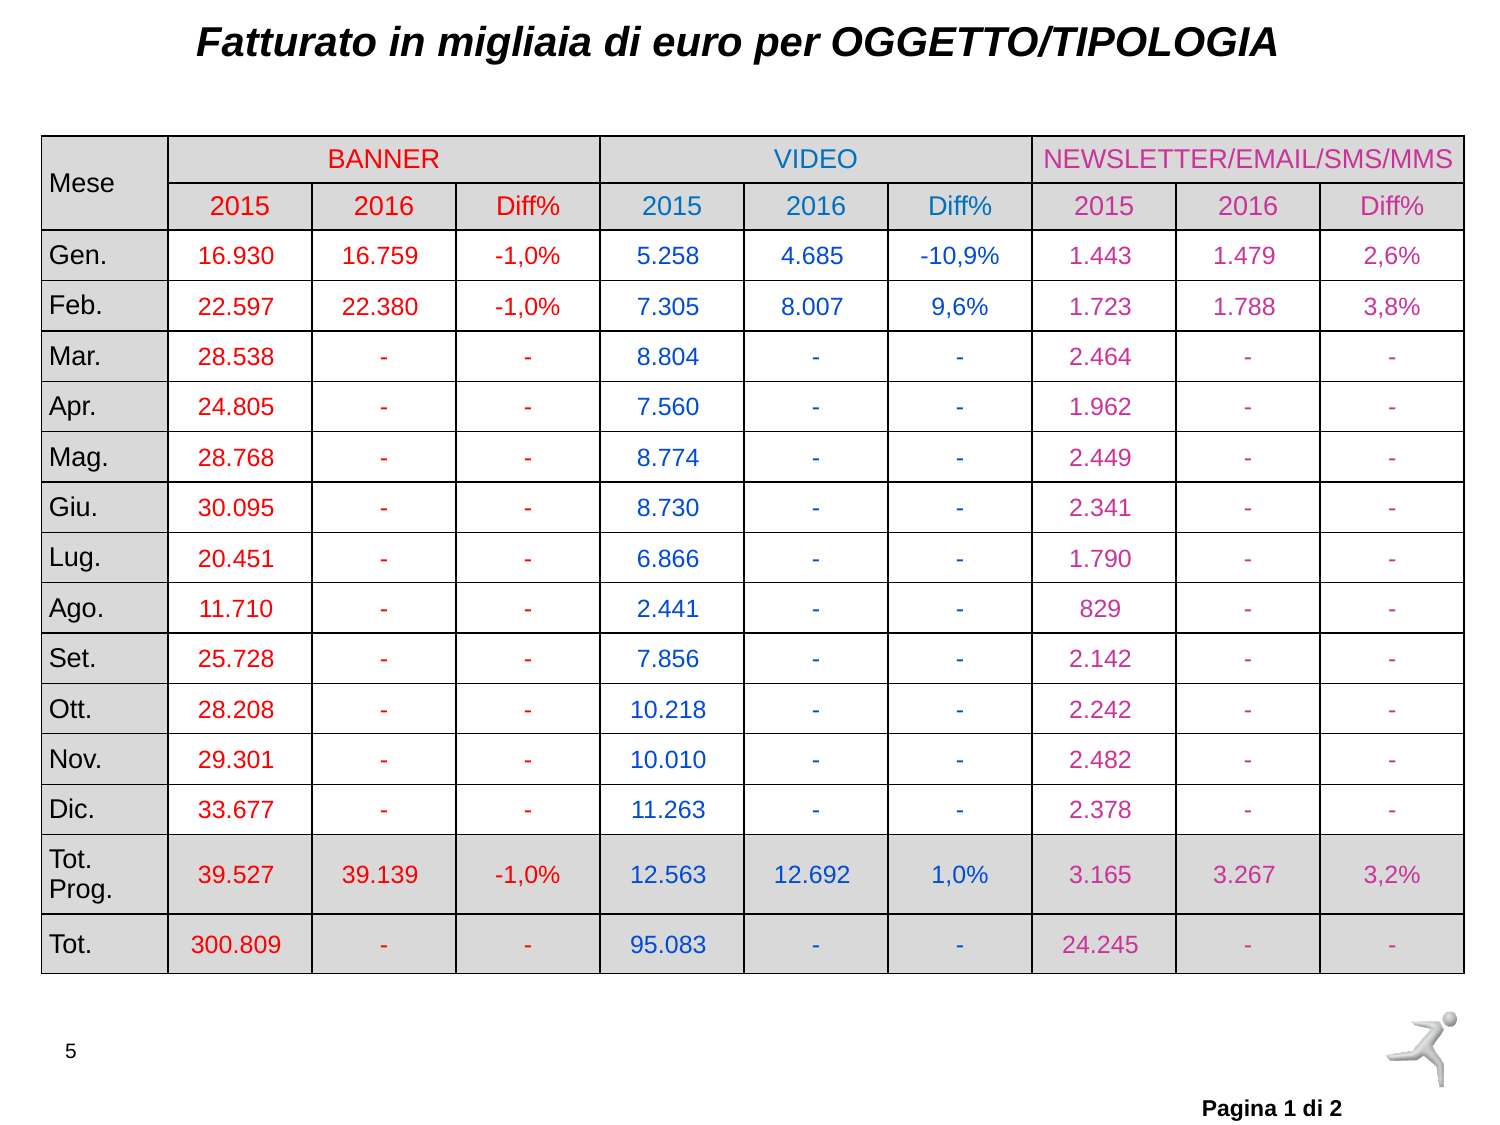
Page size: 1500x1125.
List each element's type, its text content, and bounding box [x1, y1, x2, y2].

table_cell - [745, 915, 887, 973]
table_cell - [1321, 483, 1463, 532]
table_cell - [457, 785, 599, 834]
table_cell 22.597 [169, 281, 311, 330]
table_cell - [745, 432, 887, 481]
table_cell - [313, 432, 455, 481]
table_cell 11.710 [169, 583, 311, 632]
table_cell Diff% [457, 184, 599, 229]
table_cell 1.479 [1177, 231, 1319, 280]
table_cell 1.962 [1033, 382, 1175, 431]
table_cell 2016 [1177, 184, 1319, 229]
table_cell 10.010 [601, 734, 743, 784]
table_cell - [745, 684, 887, 733]
table_cell - [889, 332, 1031, 381]
table_cell Nov. [42, 734, 167, 784]
table_cell - [1321, 915, 1463, 973]
table_cell - [889, 533, 1031, 582]
table_cell - [1321, 382, 1463, 431]
table_cell 8.730 [601, 483, 743, 532]
table_cell 25.728 [169, 634, 311, 683]
table_cell 12.563 [601, 835, 743, 913]
table_cell - [889, 483, 1031, 532]
table_cell 6.866 [601, 533, 743, 582]
table_cell Apr. [42, 382, 167, 431]
table_cell 29.301 [169, 734, 311, 784]
table_cell 3,2% [1321, 835, 1463, 913]
table_cell - [457, 915, 599, 973]
table_header VIDEO [601, 137, 1031, 182]
table_cell 2015 [1033, 184, 1175, 229]
table_cell 2015 [601, 184, 743, 229]
table_cell - [1177, 583, 1319, 632]
table_cell - [1321, 533, 1463, 582]
text_box Fatturato in migliaia di euro per OGGETTO/TIPOLOGIA [29, 7, 1447, 72]
table_cell - [1321, 583, 1463, 632]
table_cell Mar. [42, 332, 167, 381]
table_cell Tot. Prog. [42, 835, 167, 913]
table_cell 95.083 [601, 915, 743, 973]
table_cell 1.443 [1033, 231, 1175, 280]
table_cell 28.208 [169, 684, 311, 733]
table_cell - [745, 382, 887, 431]
table_cell 10.218 [601, 684, 743, 733]
table_cell 2.378 [1033, 785, 1175, 834]
table_cell 22.380 [313, 281, 455, 330]
table_header BANNER [169, 137, 599, 182]
table_cell -1,0% [457, 231, 599, 280]
table_cell 11.263 [601, 785, 743, 834]
table_cell - [313, 915, 455, 973]
table_cell - [457, 684, 599, 733]
table_cell - [745, 785, 887, 834]
text_box [601, 32, 632, 88]
table_cell - [313, 332, 455, 381]
table_cell 2016 [313, 184, 455, 229]
table_cell - [457, 734, 599, 784]
table_cell - [745, 583, 887, 632]
table_cell Diff% [1321, 184, 1463, 229]
table_cell - [889, 634, 1031, 683]
table_cell 16.759 [313, 231, 455, 280]
table_cell - [889, 684, 1031, 733]
table_cell 1.788 [1177, 281, 1319, 330]
table_cell 16.930 [169, 231, 311, 280]
table_cell - [457, 533, 599, 582]
table_cell - [1177, 533, 1319, 582]
table_cell - [745, 483, 887, 532]
table_cell - [1321, 734, 1463, 784]
picture [1366, 990, 1476, 1109]
table_cell Lug. [42, 533, 167, 582]
table_cell - [457, 634, 599, 683]
table_cell 8.774 [601, 432, 743, 481]
table_cell 24.245 [1033, 915, 1175, 973]
text_box Pagina 1 di 2 [1187, 1086, 1400, 1125]
table_cell 1,0% [889, 835, 1031, 913]
table_cell - [313, 533, 455, 582]
table_cell - [889, 734, 1031, 784]
table_cell 8.007 [745, 281, 887, 330]
table_header NEWSLETTER/EMAIL/SMS/MMS [1033, 137, 1463, 182]
table_cell Ott. [42, 684, 167, 733]
table_cell 3.267 [1177, 835, 1319, 913]
table_cell 300.809 [169, 915, 311, 973]
table_cell 7.560 [601, 382, 743, 431]
table_cell 1.790 [1033, 533, 1175, 582]
table_header Mese [42, 137, 167, 229]
table_cell Giu. [42, 483, 167, 532]
table_cell 33.677 [169, 785, 311, 834]
table_cell 7.856 [601, 634, 743, 683]
table_cell - [889, 785, 1031, 834]
table_cell - [745, 332, 887, 381]
table_cell 829 [1033, 583, 1175, 632]
table_cell Tot. [42, 915, 167, 973]
table_cell - [889, 382, 1031, 431]
table_cell - [1177, 382, 1319, 431]
table_cell - [889, 432, 1031, 481]
text_box [645, 42, 676, 86]
table_cell 28.768 [169, 432, 311, 481]
table_cell 2.441 [601, 583, 743, 632]
table_cell - [889, 583, 1031, 632]
table_cell - [313, 483, 455, 532]
table_cell - [1177, 785, 1319, 834]
table_cell 2.242 [1033, 684, 1175, 733]
table_cell -1,0% [457, 281, 599, 330]
table_cell - [313, 734, 455, 784]
table_cell 2016 [745, 184, 887, 229]
table_cell Mag. [42, 432, 167, 481]
table_cell - [745, 634, 887, 683]
table_cell - [457, 432, 599, 481]
table_cell Ago. [42, 583, 167, 632]
table_cell - [889, 915, 1031, 973]
table_cell - [1177, 332, 1319, 381]
table_cell 2,6% [1321, 231, 1463, 280]
table_cell - [1321, 785, 1463, 834]
table_cell - [313, 634, 455, 683]
table_cell 39.527 [169, 835, 311, 913]
table_cell - [457, 483, 599, 532]
table_cell 1.723 [1033, 281, 1175, 330]
table_cell Set. [42, 634, 167, 683]
table_cell - [457, 583, 599, 632]
table_cell -1,0% [457, 835, 599, 913]
table_cell 8.804 [601, 332, 743, 381]
table_cell - [1321, 432, 1463, 481]
table_cell 3,8% [1321, 281, 1463, 330]
table_cell - [1321, 332, 1463, 381]
table_cell 2.449 [1033, 432, 1175, 481]
table_cell 7.305 [601, 281, 743, 330]
table_cell Diff% [889, 184, 1031, 229]
table_cell - [1177, 734, 1319, 784]
table_cell 2.341 [1033, 483, 1175, 532]
table_cell 2.482 [1033, 734, 1175, 784]
table_cell 39.139 [313, 835, 455, 913]
table_cell 2.142 [1033, 634, 1175, 683]
table_cell - [745, 734, 887, 784]
table_cell 2015 [169, 184, 311, 229]
table_cell - [1177, 684, 1319, 733]
table_cell - [1177, 634, 1319, 683]
table_cell 4.685 [745, 231, 887, 280]
table_cell - [1177, 915, 1319, 973]
table_cell 30.095 [169, 483, 311, 532]
table_cell 9,6% [889, 281, 1031, 330]
table_cell - [313, 382, 455, 431]
table_cell Dic. [42, 785, 167, 834]
table_cell - [1177, 432, 1319, 481]
table_cell - [313, 785, 455, 834]
table_cell 5.258 [601, 231, 743, 280]
table_cell 24.805 [169, 382, 311, 431]
table_cell - [1177, 483, 1319, 532]
table_cell - [1321, 684, 1463, 733]
table_cell - [1321, 634, 1463, 683]
table_cell 12.692 [745, 835, 887, 913]
table_cell - [457, 332, 599, 381]
table_cell 28.538 [169, 332, 311, 381]
table_cell 20.451 [169, 533, 311, 582]
table_cell 2.464 [1033, 332, 1175, 381]
table_cell - [313, 583, 455, 632]
table_cell Feb. [42, 281, 167, 330]
table_cell -10,9% [889, 231, 1031, 280]
table_cell - [745, 533, 887, 582]
table_cell Gen. [42, 231, 167, 280]
table_cell - [313, 684, 455, 733]
table_cell 3.165 [1033, 835, 1175, 913]
table_cell - [457, 382, 599, 431]
